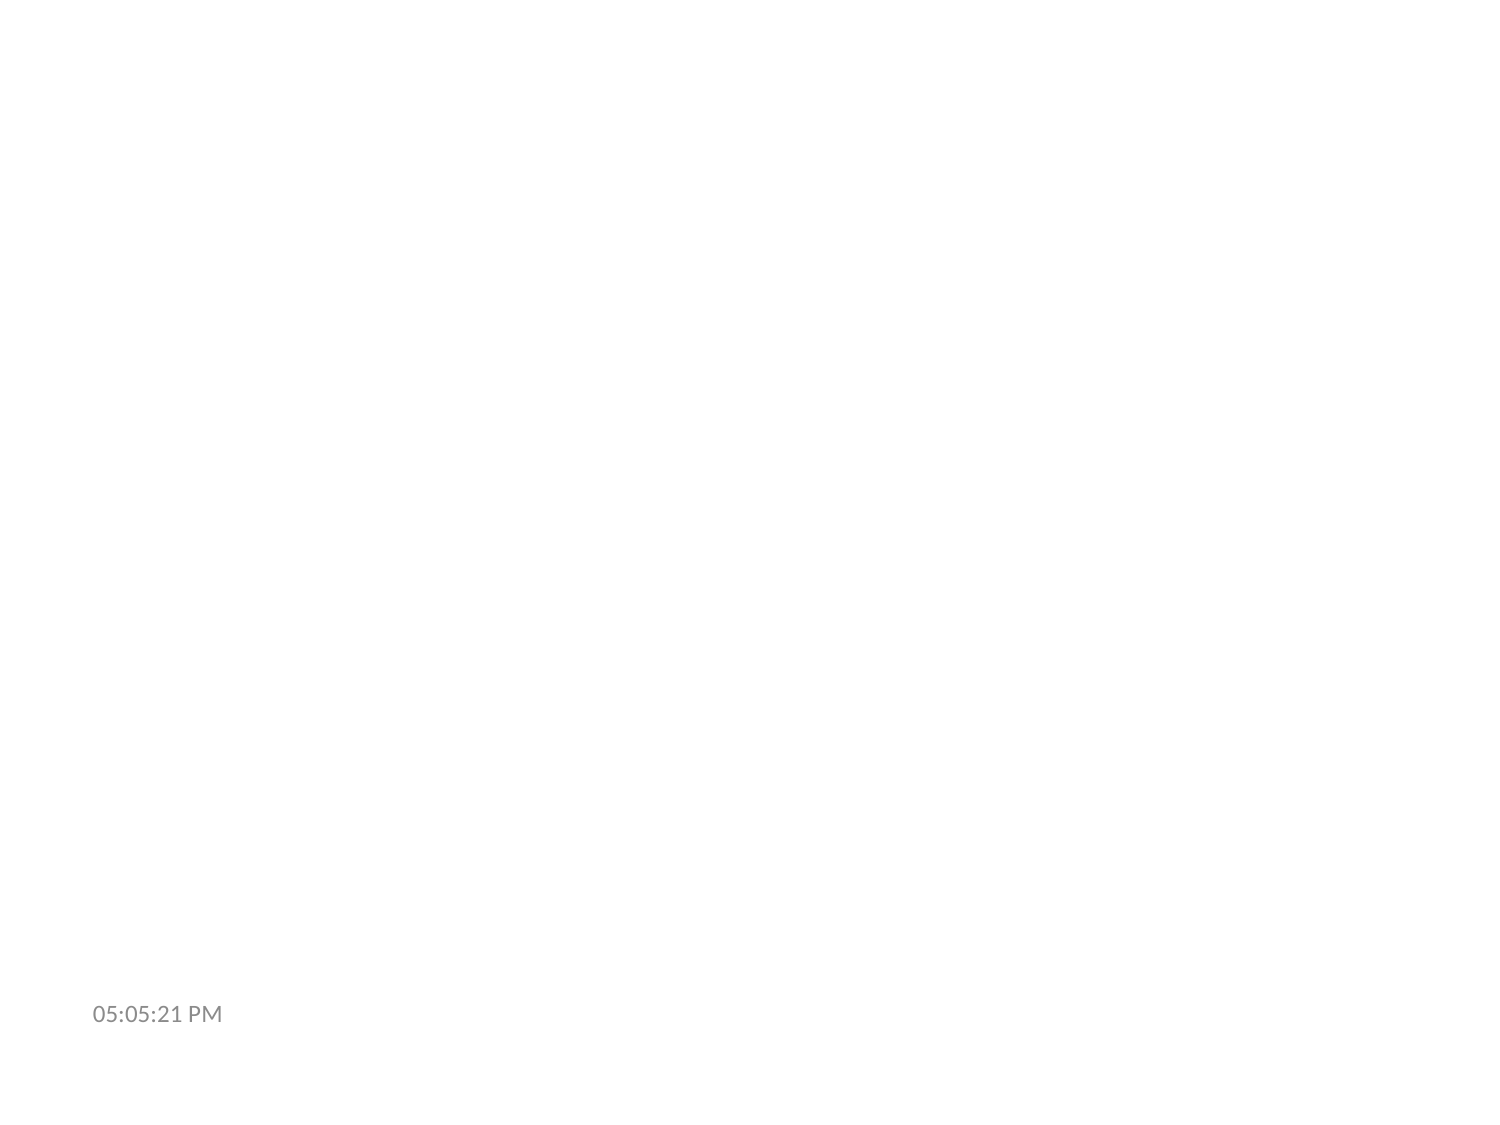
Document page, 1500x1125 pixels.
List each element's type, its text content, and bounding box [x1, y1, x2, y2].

text_box 3:35:09 PM [77, 982, 428, 1043]
